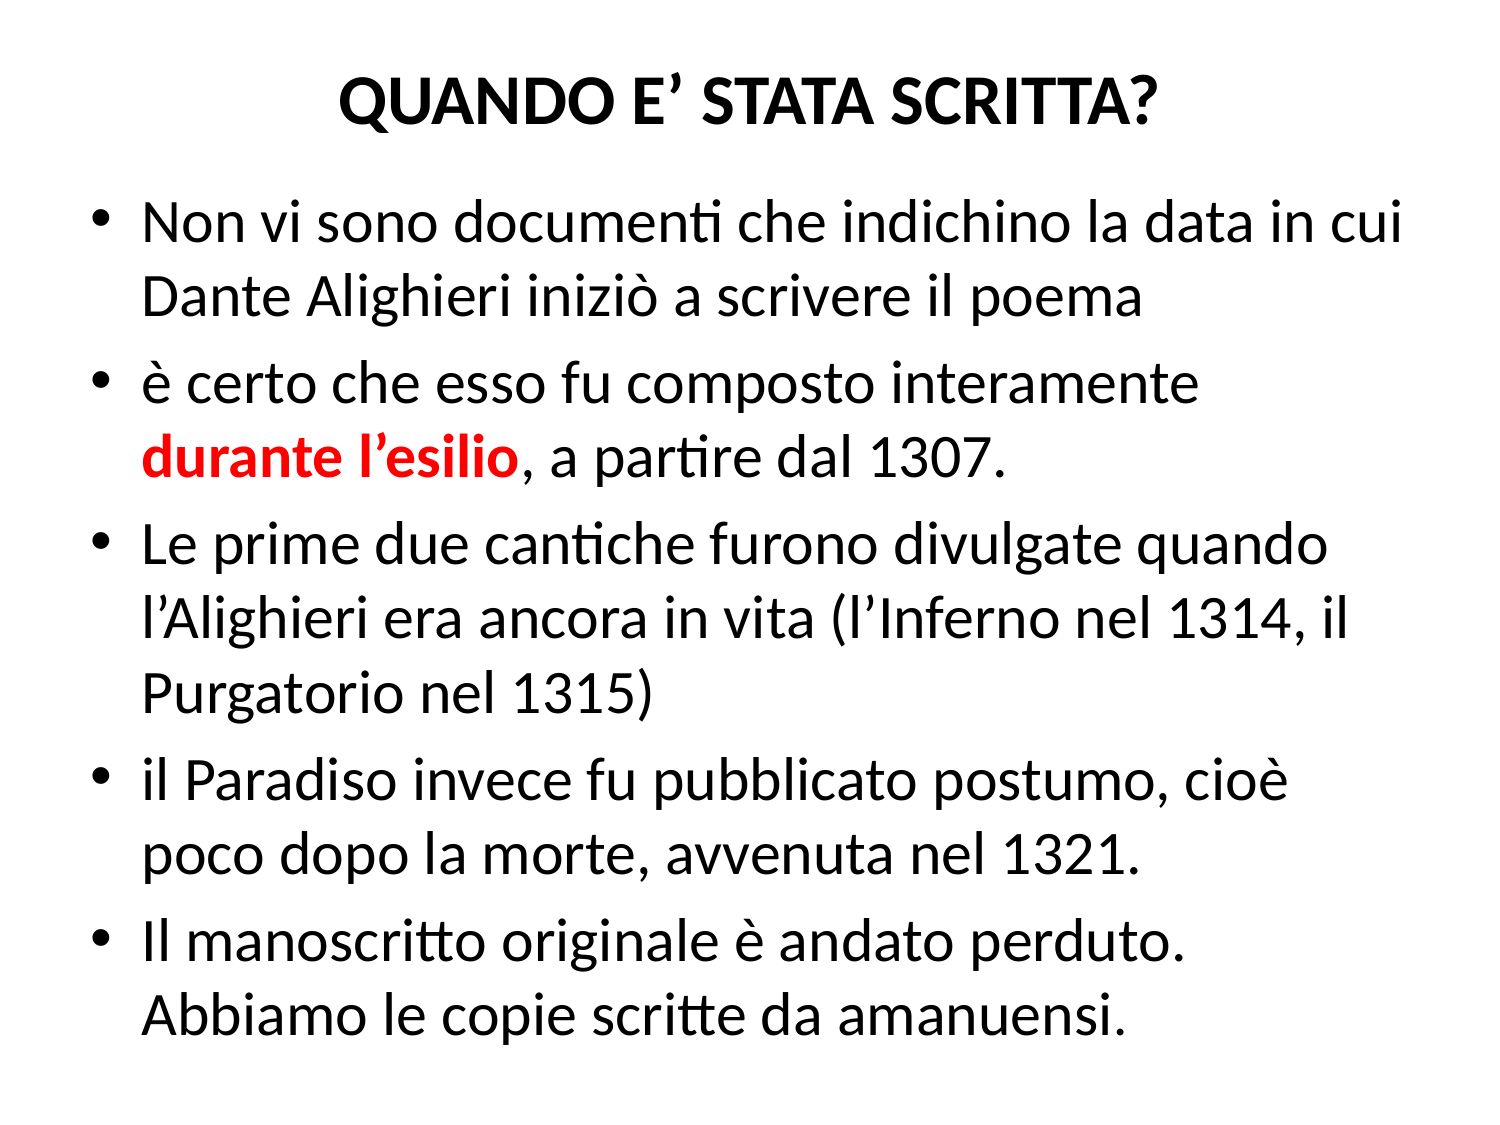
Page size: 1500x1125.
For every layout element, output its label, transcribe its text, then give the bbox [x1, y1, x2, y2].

title QUANDO E’ STATA SCRITTA? [75, 45, 1425, 172]
list Non vi sono documenti che indichino la data in cui Dante Alighieri iniziò a scrivere il poema è certo che esso fu composto interamente durante l’esilio, a partire dal 1307. Le prime due cantiche furono divulgate quando l’Alighieri era ancora in vita (l’Inferno nel 1314, il Purgatorio nel 1315) il Paradiso invece fu pubblicato postumo, cioè poco dopo la morte, avvenuta nel 1321. Il manoscritto originale è andato perduto. Abbiamo le copie scritte da amanuensi. [75, 172, 1425, 1071]
